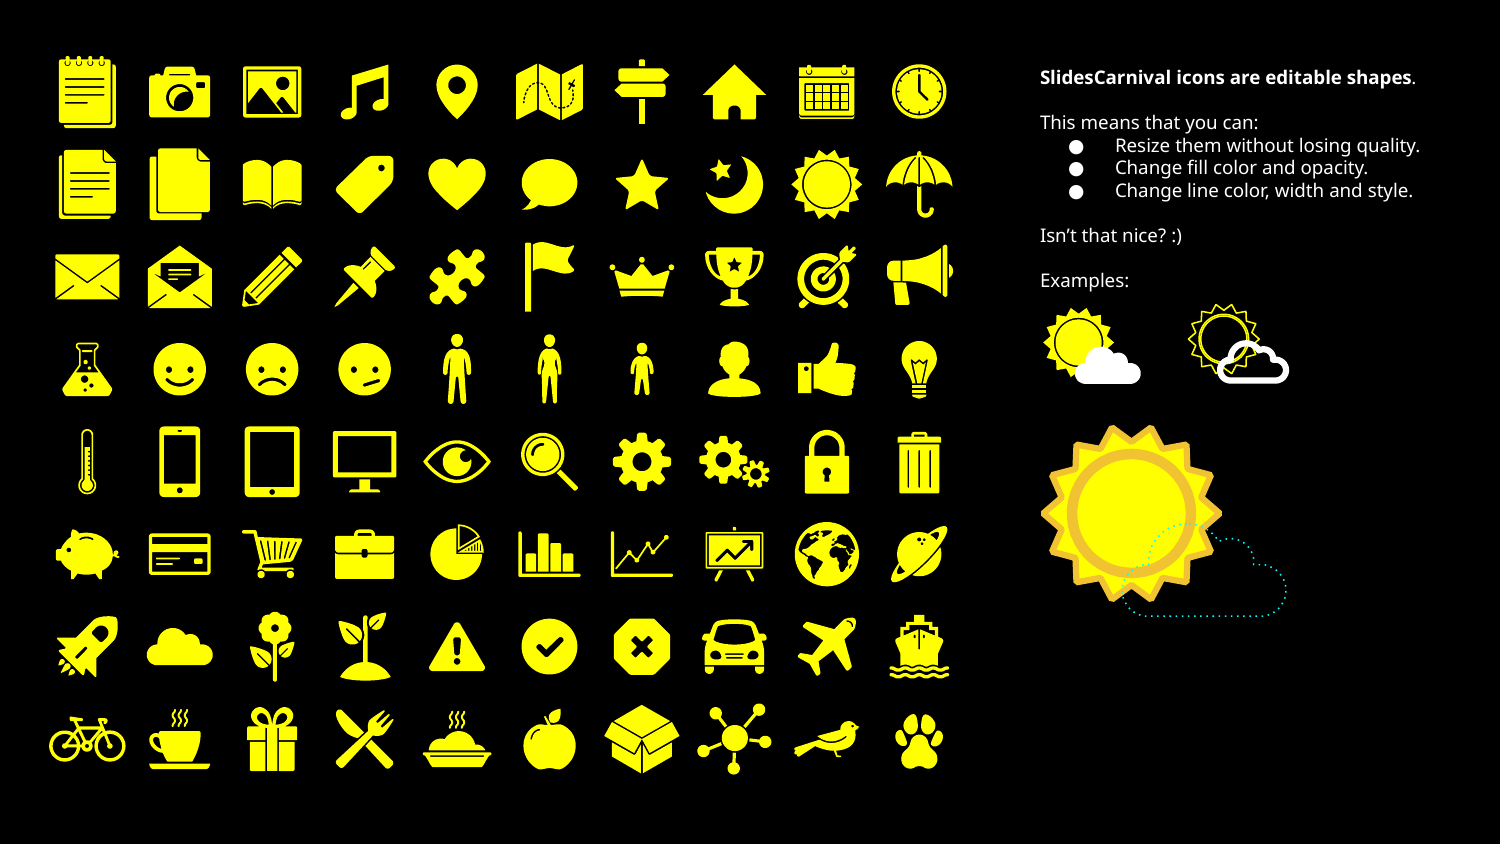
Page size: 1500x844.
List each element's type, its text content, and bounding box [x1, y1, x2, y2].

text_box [148, 708, 211, 770]
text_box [78, 428, 97, 495]
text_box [699, 435, 770, 488]
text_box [791, 149, 863, 220]
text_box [901, 340, 938, 399]
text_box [614, 59, 670, 125]
text_box [1117, 352, 1141, 384]
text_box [242, 66, 302, 118]
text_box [1042, 307, 1115, 378]
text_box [1188, 304, 1260, 374]
text_box [244, 426, 300, 498]
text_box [885, 150, 953, 218]
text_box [886, 244, 954, 306]
text_box [153, 343, 206, 396]
text_box [612, 432, 672, 491]
text_box [616, 159, 668, 210]
text_box [429, 249, 485, 305]
text_box [521, 618, 578, 675]
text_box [523, 708, 576, 770]
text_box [889, 614, 950, 679]
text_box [518, 531, 581, 578]
text_box [55, 529, 120, 580]
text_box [442, 333, 472, 405]
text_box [147, 245, 212, 309]
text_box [603, 704, 680, 774]
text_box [515, 63, 584, 121]
text_box [1261, 349, 1286, 381]
text_box [1128, 538, 1286, 617]
text_box [340, 64, 389, 120]
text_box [58, 55, 116, 129]
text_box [334, 246, 396, 308]
text_box [794, 721, 860, 758]
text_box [798, 64, 855, 120]
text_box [148, 533, 211, 576]
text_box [704, 247, 764, 307]
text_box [241, 529, 303, 579]
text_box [338, 612, 391, 681]
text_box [520, 432, 579, 491]
text_box [797, 617, 856, 676]
text_box SlidesCarnival icons are editable shapes. This means that you can: Resize them without losing quality. Change fill color and opacity. Change line color, width and style. Isn’t that nice? :) Examples: [1024, 51, 1451, 302]
text_box [146, 628, 213, 666]
text_box [804, 429, 850, 494]
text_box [1043, 427, 1220, 600]
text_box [58, 149, 116, 220]
text_box [702, 64, 767, 120]
text_box [159, 426, 201, 498]
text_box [895, 713, 944, 769]
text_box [891, 64, 947, 119]
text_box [422, 710, 492, 768]
text_box [436, 64, 478, 120]
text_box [335, 709, 394, 769]
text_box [249, 611, 295, 682]
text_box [537, 334, 562, 404]
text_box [242, 159, 302, 210]
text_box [149, 148, 211, 221]
text_box [428, 158, 486, 211]
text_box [701, 619, 767, 675]
text_box [613, 618, 671, 675]
text_box [708, 341, 761, 397]
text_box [890, 525, 948, 583]
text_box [62, 342, 113, 397]
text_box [332, 430, 397, 493]
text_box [241, 246, 303, 308]
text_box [797, 342, 856, 397]
text_box [49, 716, 126, 762]
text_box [148, 66, 211, 118]
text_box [705, 526, 764, 582]
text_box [524, 241, 575, 312]
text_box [610, 531, 674, 578]
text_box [55, 254, 120, 300]
text_box [429, 622, 485, 672]
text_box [56, 615, 118, 678]
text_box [630, 342, 654, 396]
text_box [430, 524, 484, 581]
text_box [609, 256, 675, 297]
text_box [422, 439, 492, 484]
text_box [245, 343, 299, 396]
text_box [246, 706, 298, 772]
text_box [338, 343, 391, 396]
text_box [697, 703, 772, 775]
text_box [794, 522, 860, 587]
text_box [521, 159, 578, 210]
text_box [897, 431, 942, 494]
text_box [797, 245, 857, 309]
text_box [334, 529, 395, 580]
text_box [335, 155, 394, 213]
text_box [705, 156, 764, 214]
